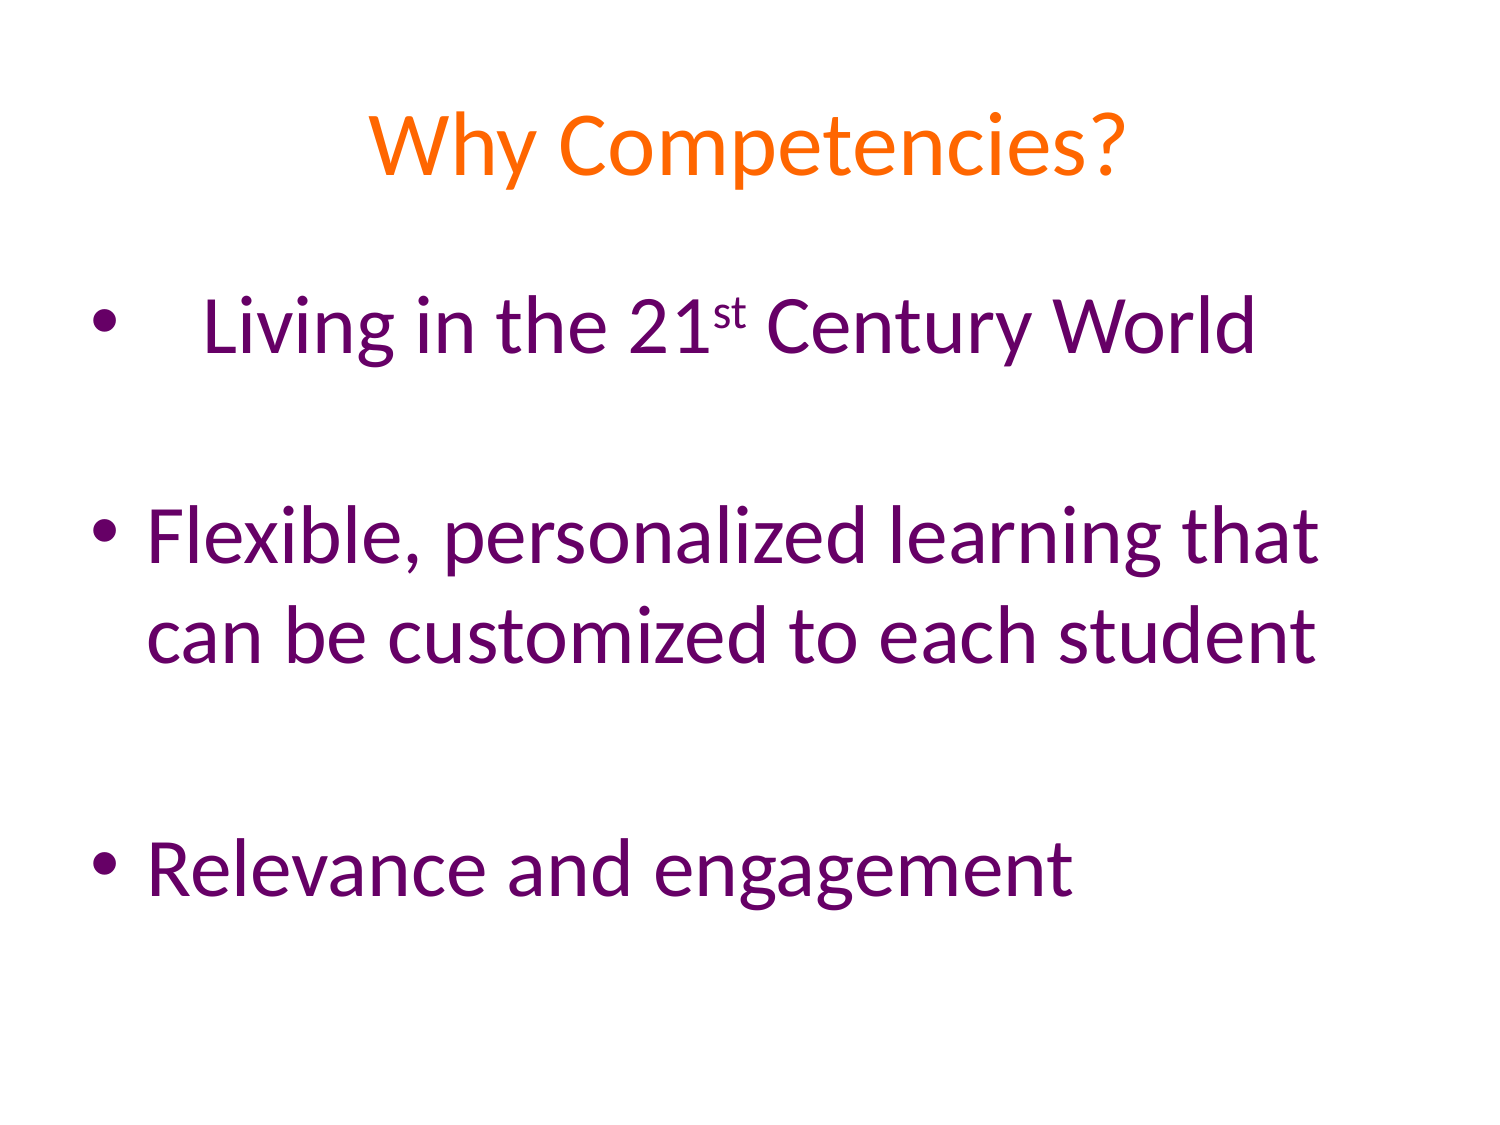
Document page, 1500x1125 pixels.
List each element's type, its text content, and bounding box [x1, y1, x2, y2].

title Why Competencies? [75, 45, 1425, 233]
list Living in the 21st Century World Flexible, personalized learning that can be customized to each student Relevance and engagement [75, 262, 1425, 1005]
